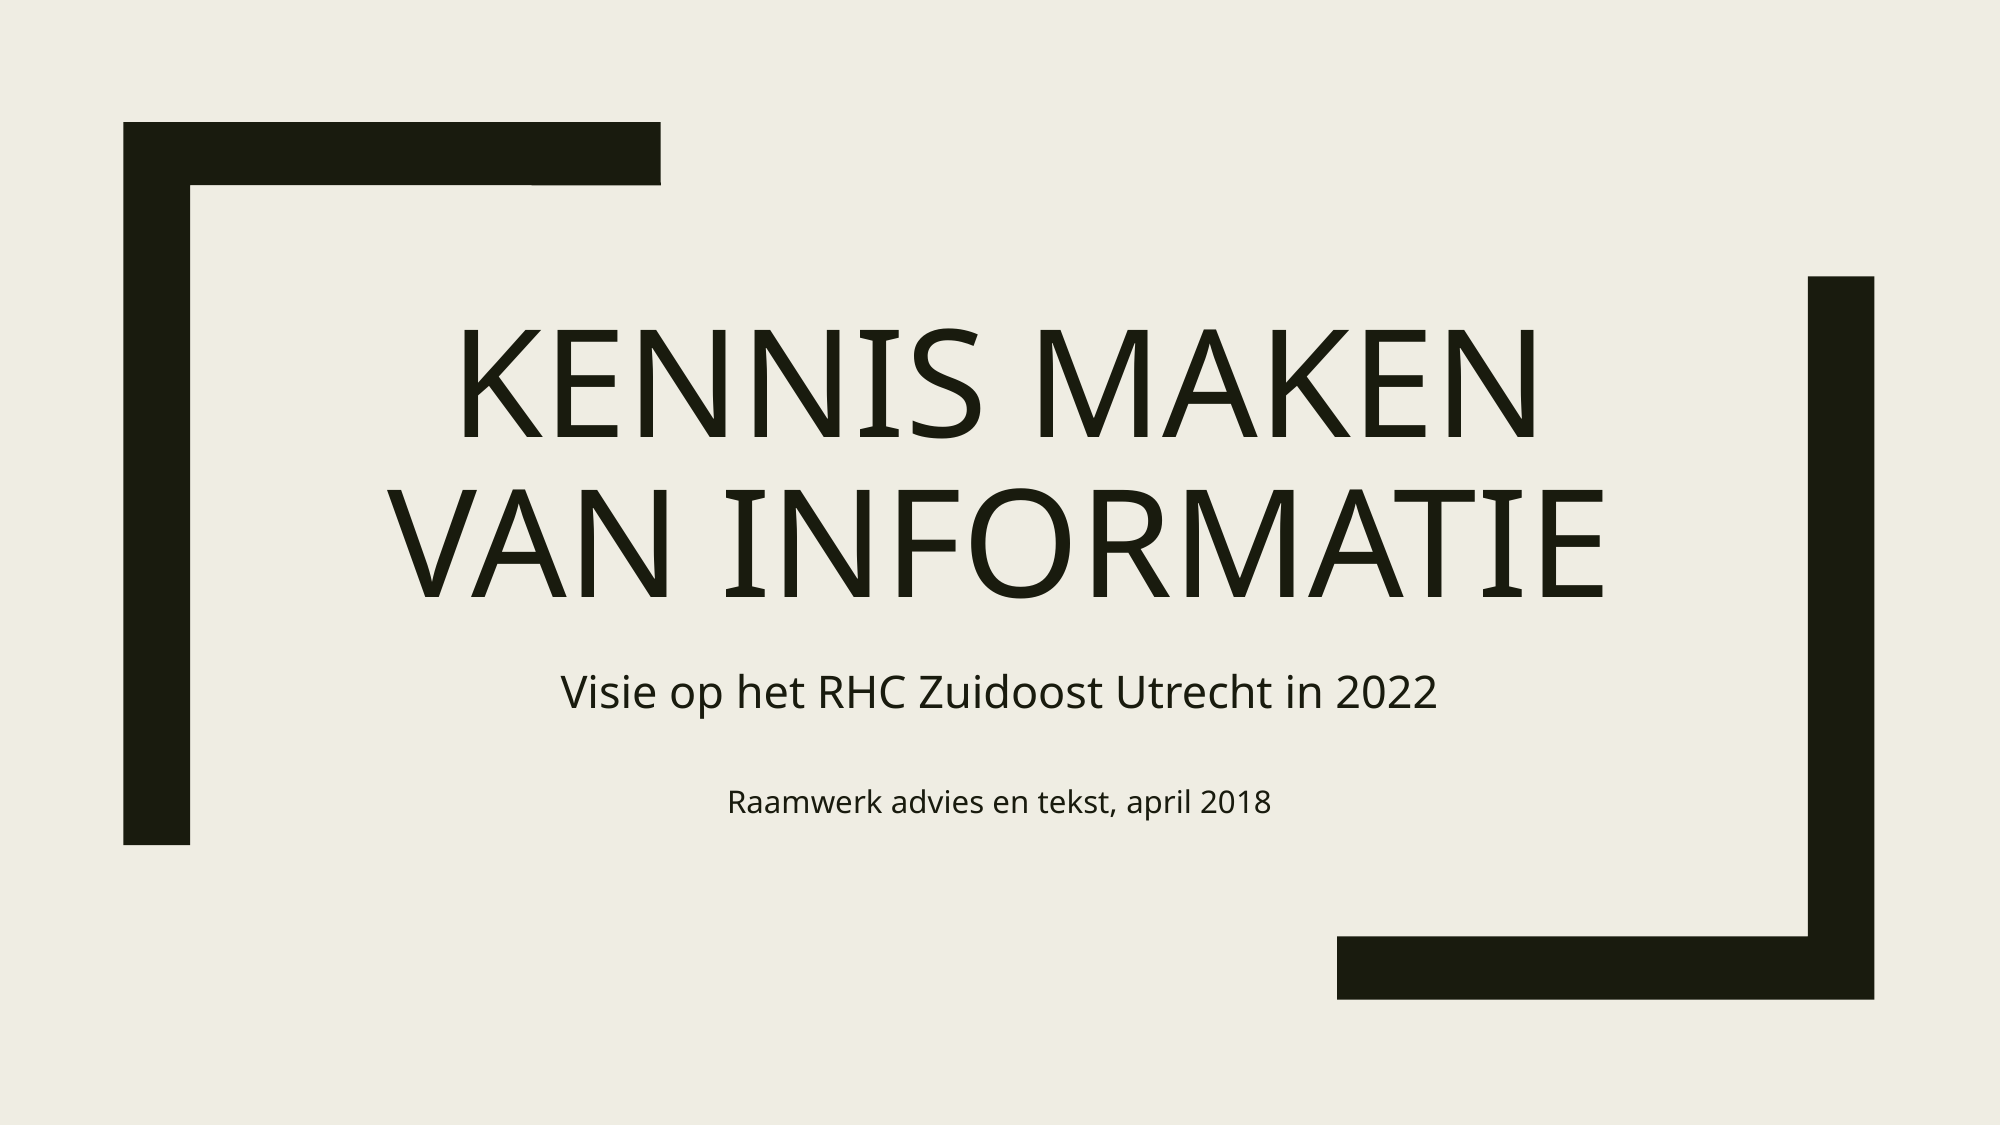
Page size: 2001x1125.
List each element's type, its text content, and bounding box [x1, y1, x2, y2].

subtitle Visie op het RHC Zuidoost Utrecht in 2022 Raamwerk advies en tekst, april 2018 [439, 649, 1561, 828]
title Kennis maken van informatie [314, 293, 1686, 638]
